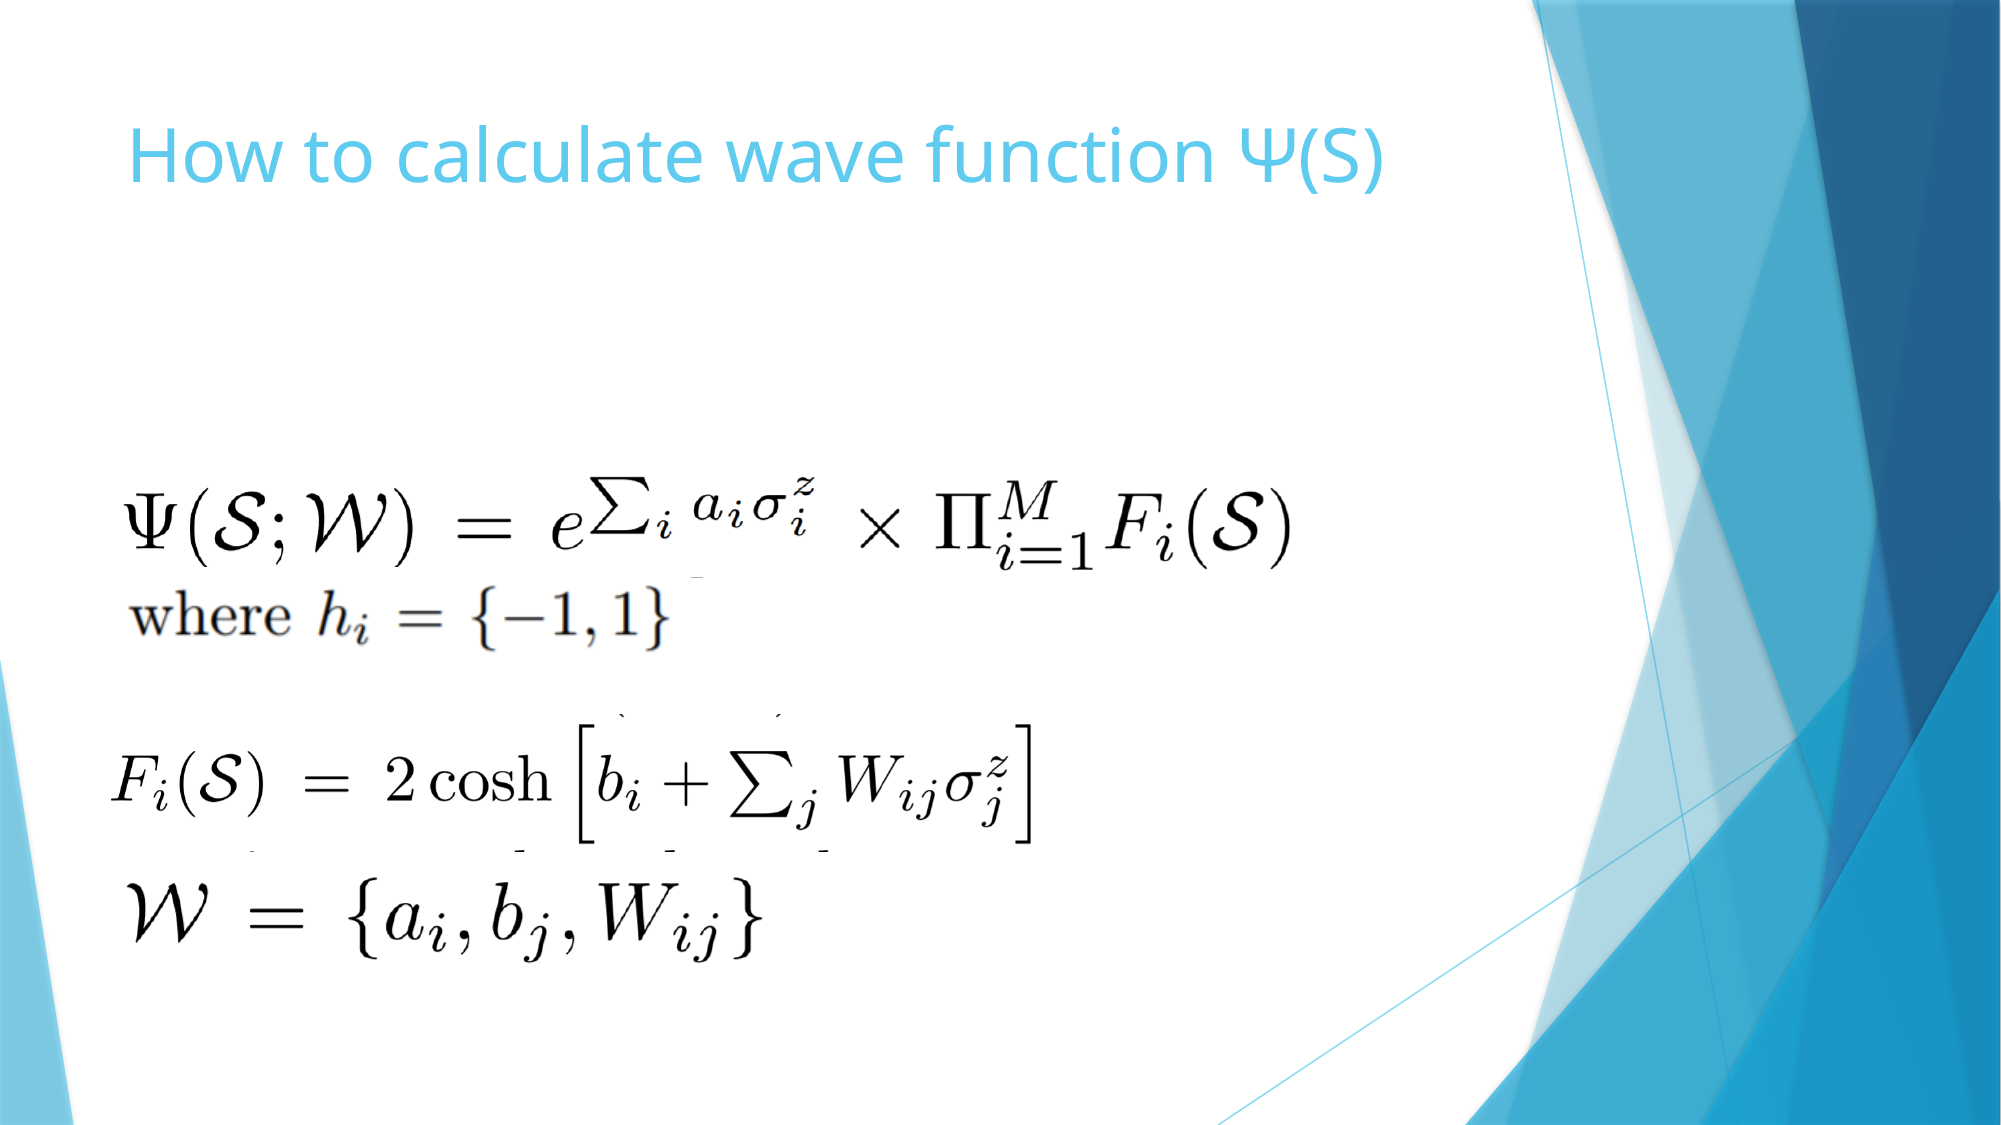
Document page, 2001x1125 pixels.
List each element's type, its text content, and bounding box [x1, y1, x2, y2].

picture [105, 469, 1303, 667]
title How to calculate wave function Ψ(S) [111, 99, 1522, 317]
picture [110, 862, 770, 971]
picture [105, 713, 1048, 853]
